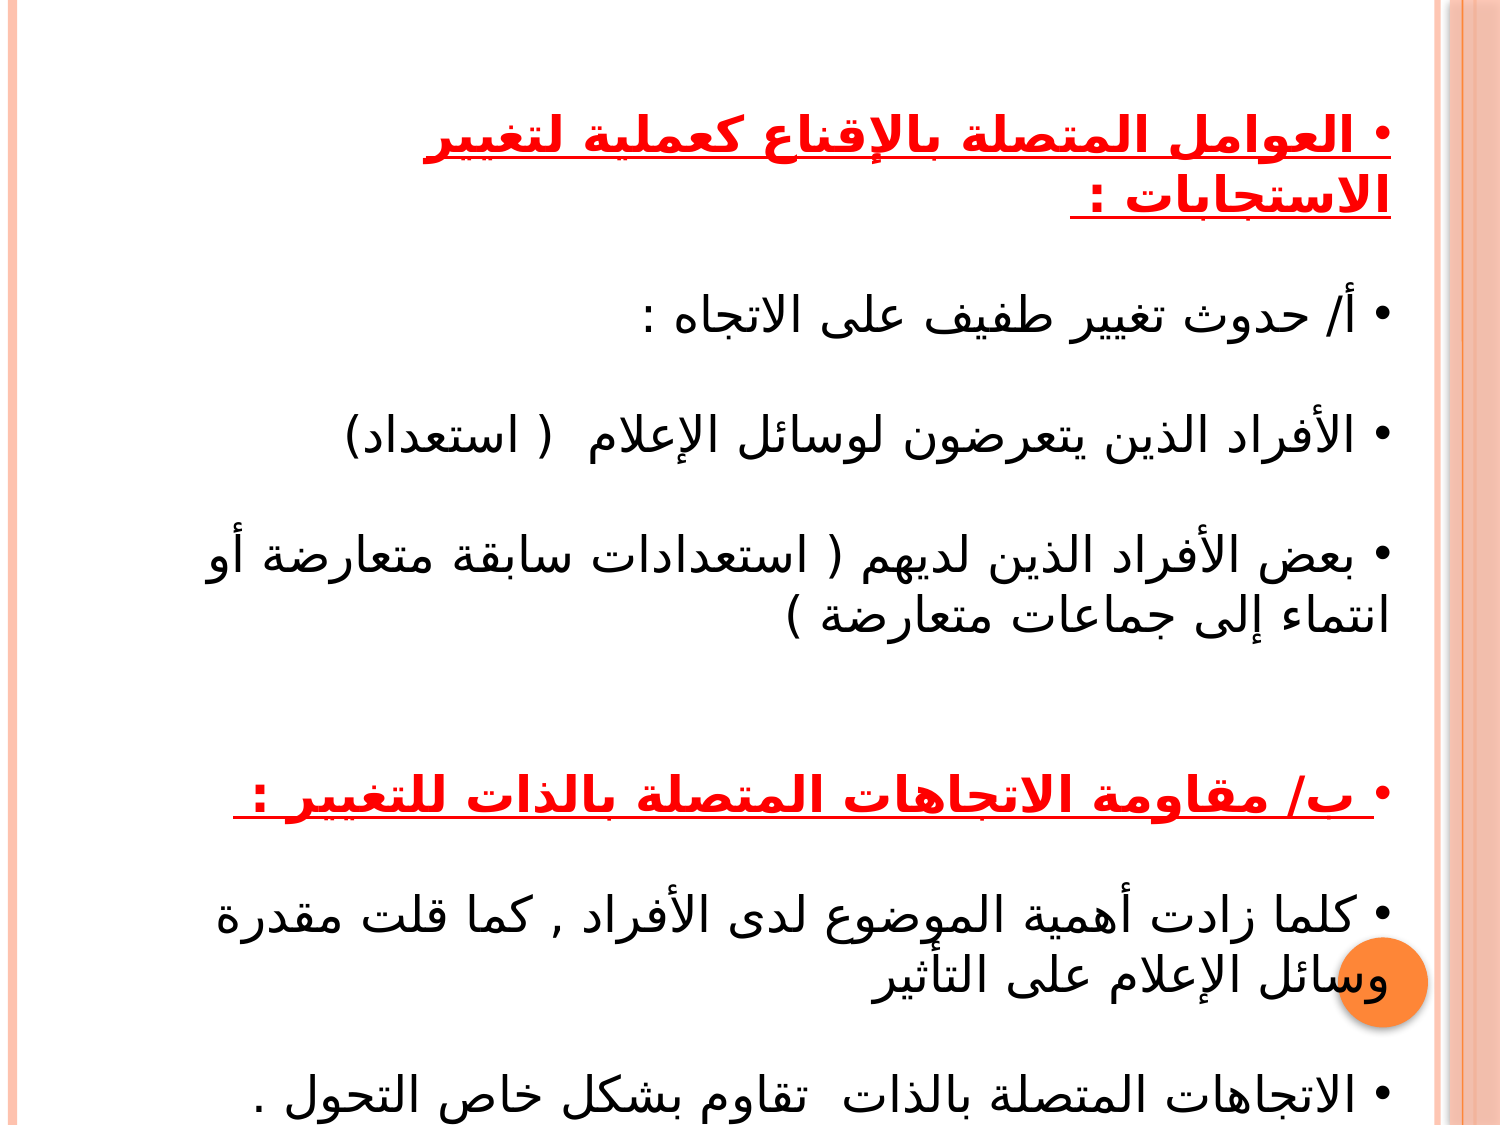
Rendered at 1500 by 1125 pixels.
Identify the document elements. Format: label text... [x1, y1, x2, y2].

text_box العوامل المتصلة بالإقناع كعملية لتغيير الاستجابات : أ/ حدوث تغيير طفيف على الاتجاه : الأفراد الذين يتعرضون لوسائل الإعلام ( استعداد) بعض الأفراد الذين لديهم ( استعدادات سابقة متعارضة أو انتماء إلى جماعات متعارضة ) ب/ مقاومة الاتجاهات المتصلة بالذات للتغيير : كلما زادت أهمية الموضوع لدى الأفراد , كما قلت مقدرة وسائل الإعلام على التأثير الاتجاهات المتصلة بالذات تقاوم بشكل خاص التحول . الإعلان التجاري ( لا يعرض مواضيع متصلة بالذات ) [187, 35, 1407, 1125]
